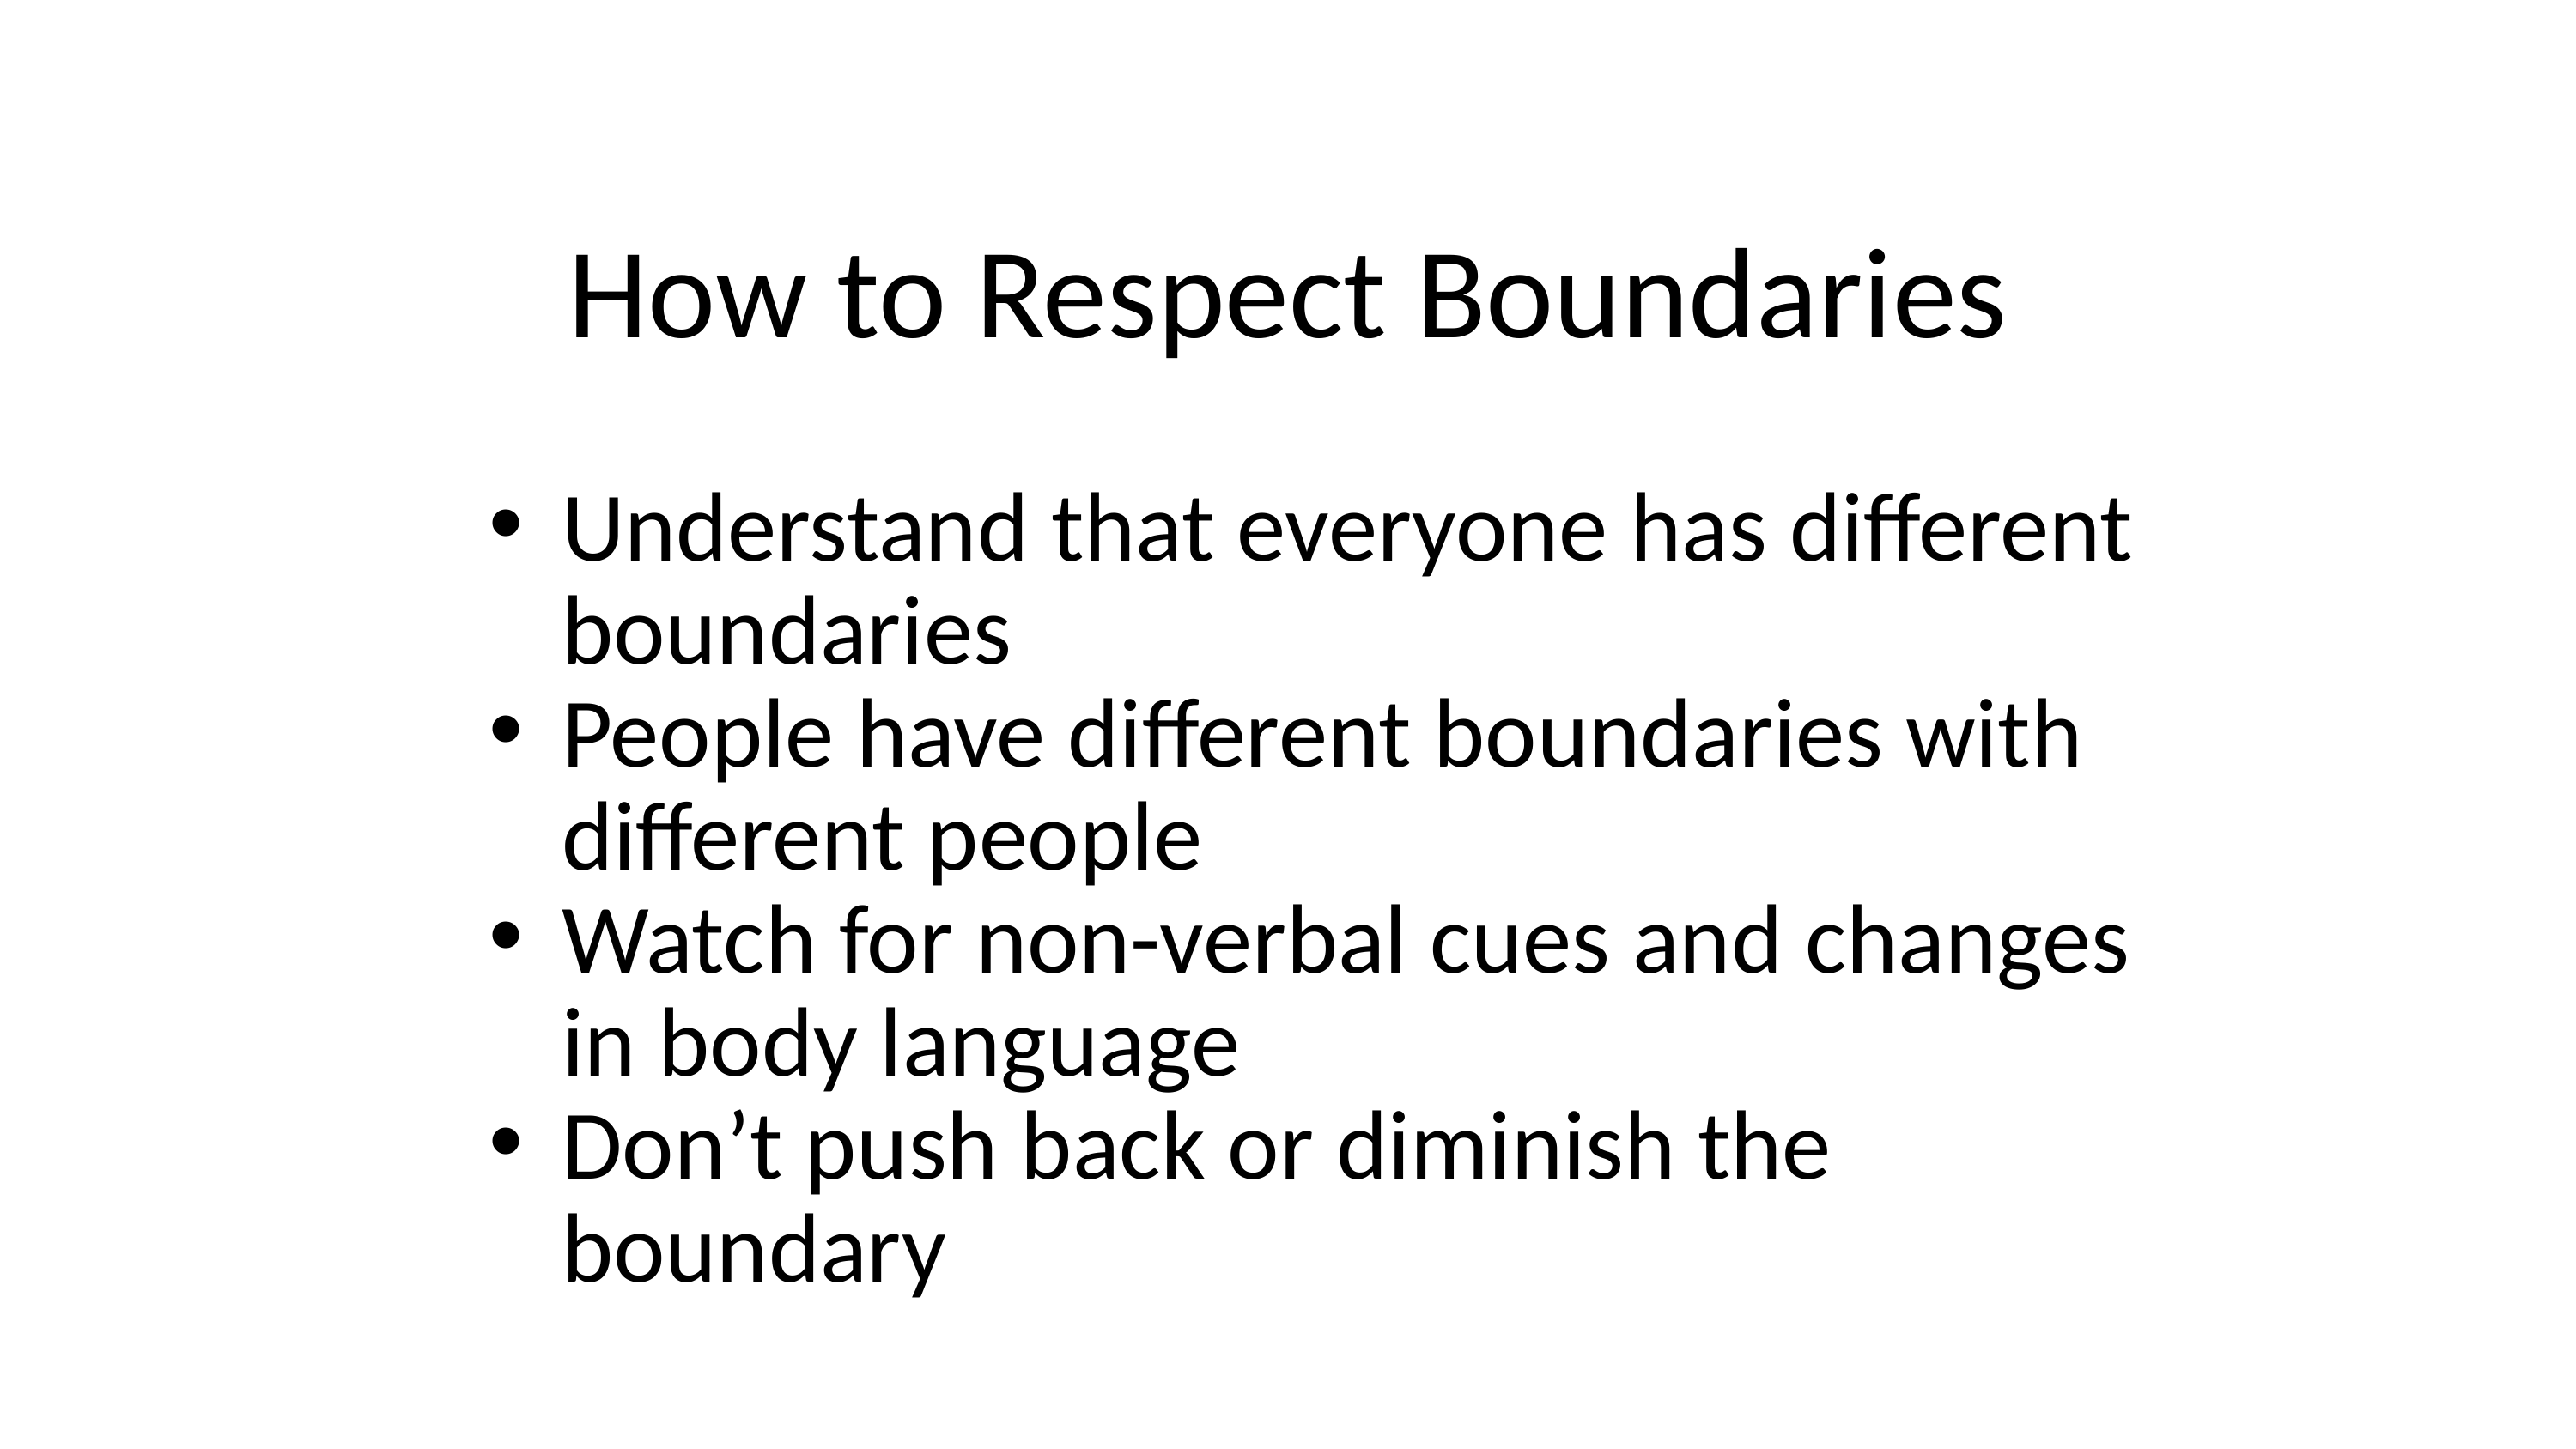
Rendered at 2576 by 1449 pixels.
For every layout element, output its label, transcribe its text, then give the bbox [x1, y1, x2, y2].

text_box Understand that everyone has different boundaries People have different boundaries with different people Watch for non-verbal cues and changes in body language Don’t push back or diminish the boundary [416, 477, 2160, 1302]
text_box How to Respect Boundaries [485, 209, 2091, 364]
